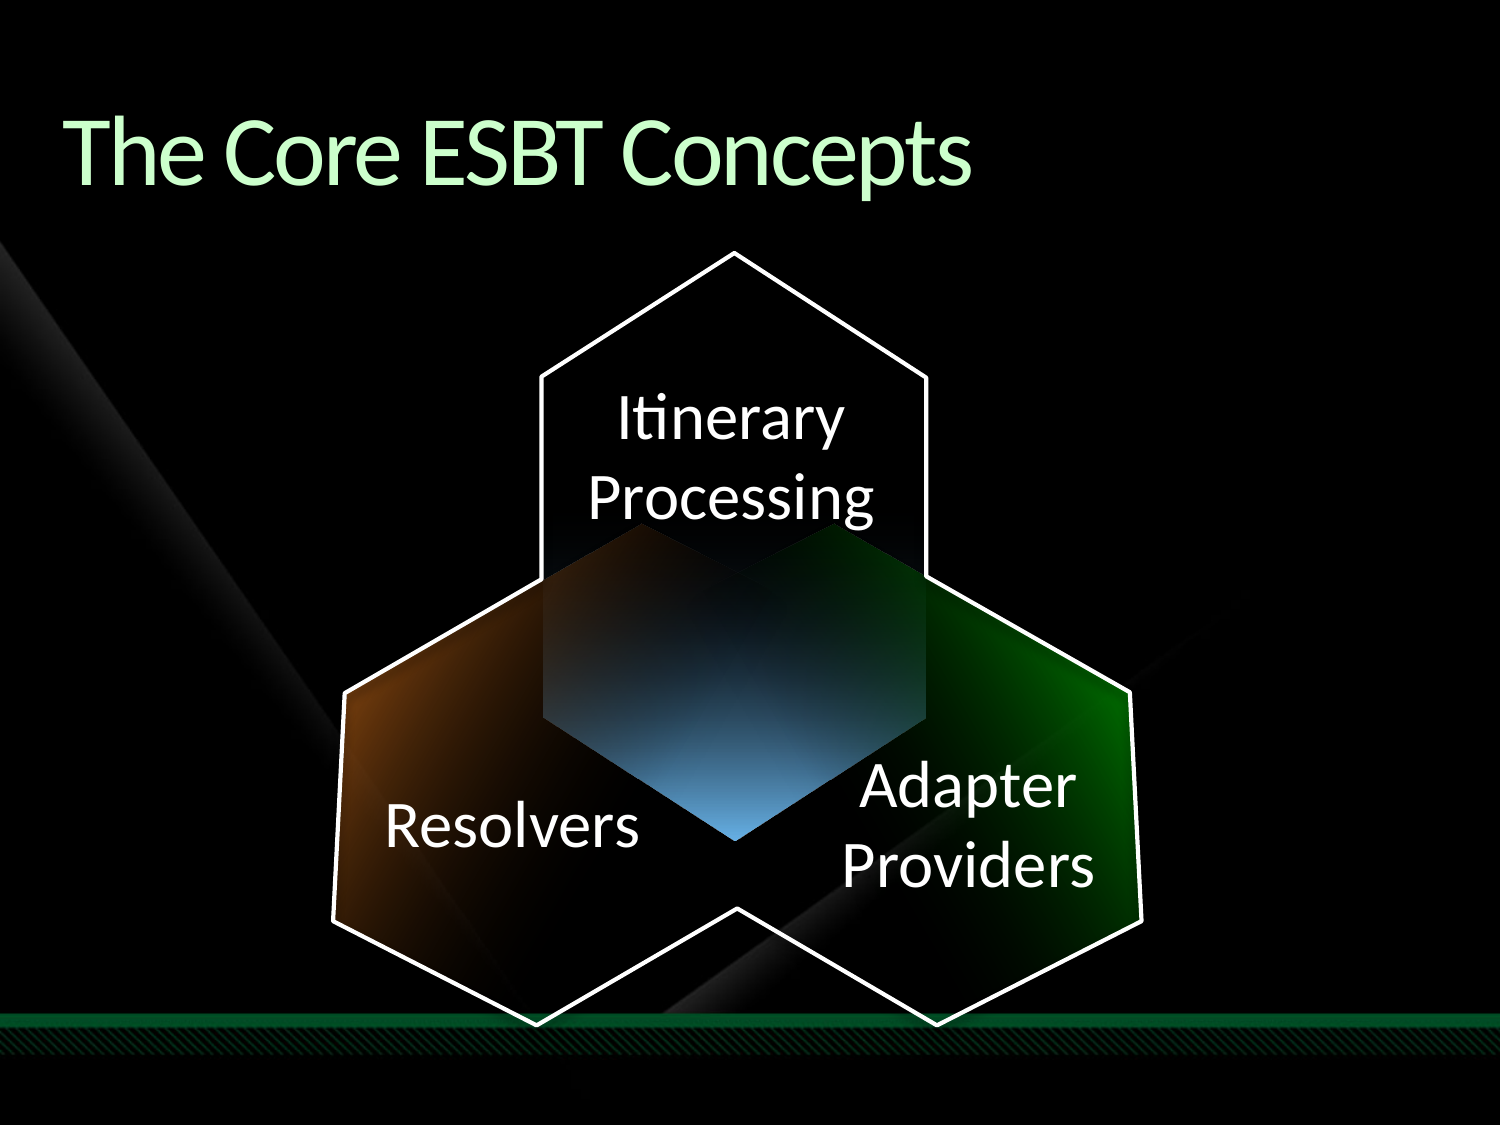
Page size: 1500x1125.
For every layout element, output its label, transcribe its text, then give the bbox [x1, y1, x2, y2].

text_box The Core ESBT Concepts [62, 99, 1438, 208]
text_box Itinerary Processing [537, 374, 925, 531]
text_box [545, 252, 921, 374]
text_box Adapter Providers [774, 743, 1163, 900]
picture [0, 0, 1500, 1125]
text_box Resolvers [318, 743, 707, 900]
text_box [333, 376, 1142, 1026]
